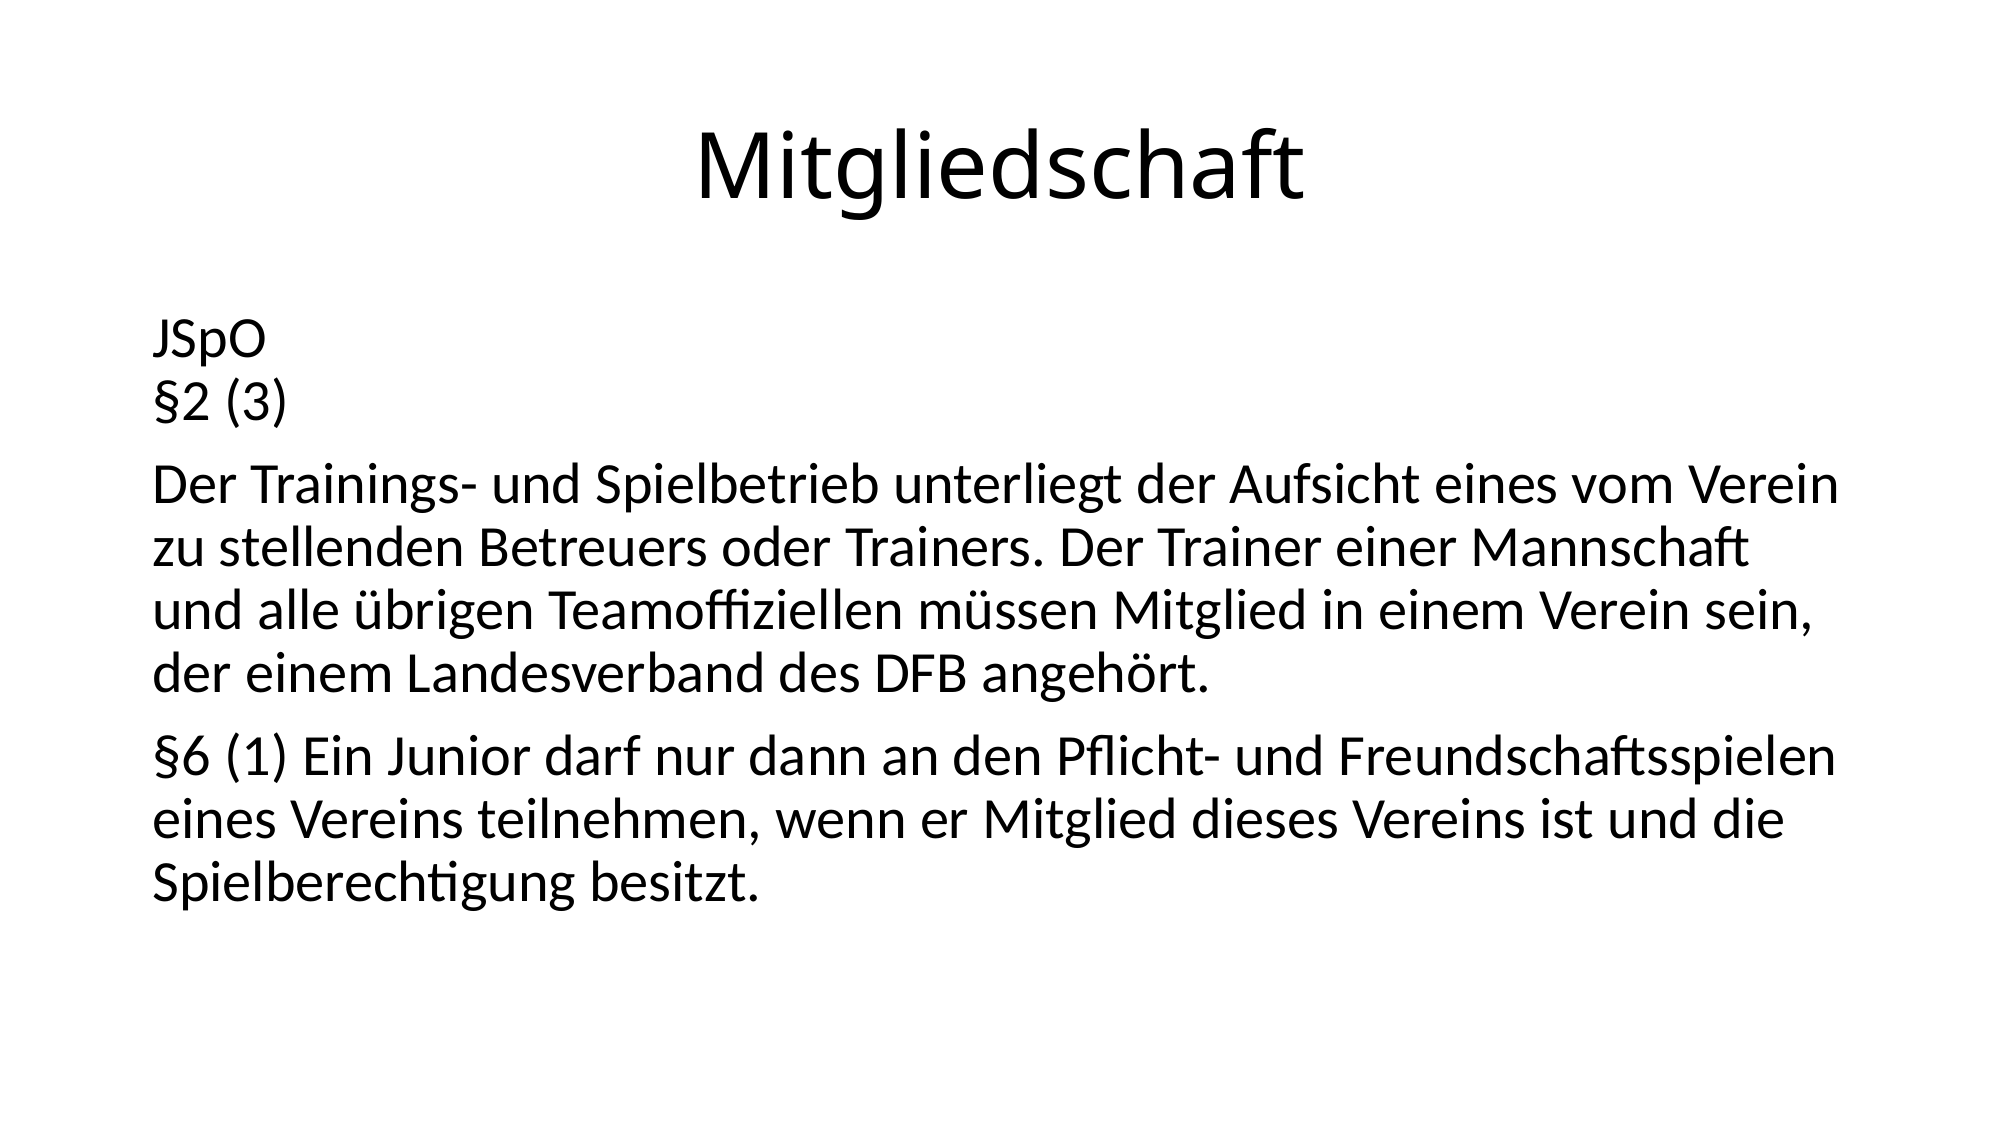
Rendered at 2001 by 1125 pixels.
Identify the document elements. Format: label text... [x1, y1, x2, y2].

title Mitgliedschaft [137, 59, 1863, 278]
list JSpO §2 (3) Der Trainings- und Spielbetrieb unterliegt der Aufsicht eines vom Verein zu stellenden Betreuers oder Trainers. Der Trainer einer Mannschaft und alle übrigen Teamoffiziellen müssen Mitglied in einem Verein sein, der einem Landesverband des DFB angehört. §6 (1) Ein Junior darf nur dann an den Pflicht- und Freundschaftsspielen eines Vereins teilnehmen, wenn er Mitglied dieses Vereins ist und die Spielberechtigung besitzt. [137, 299, 1863, 1014]
